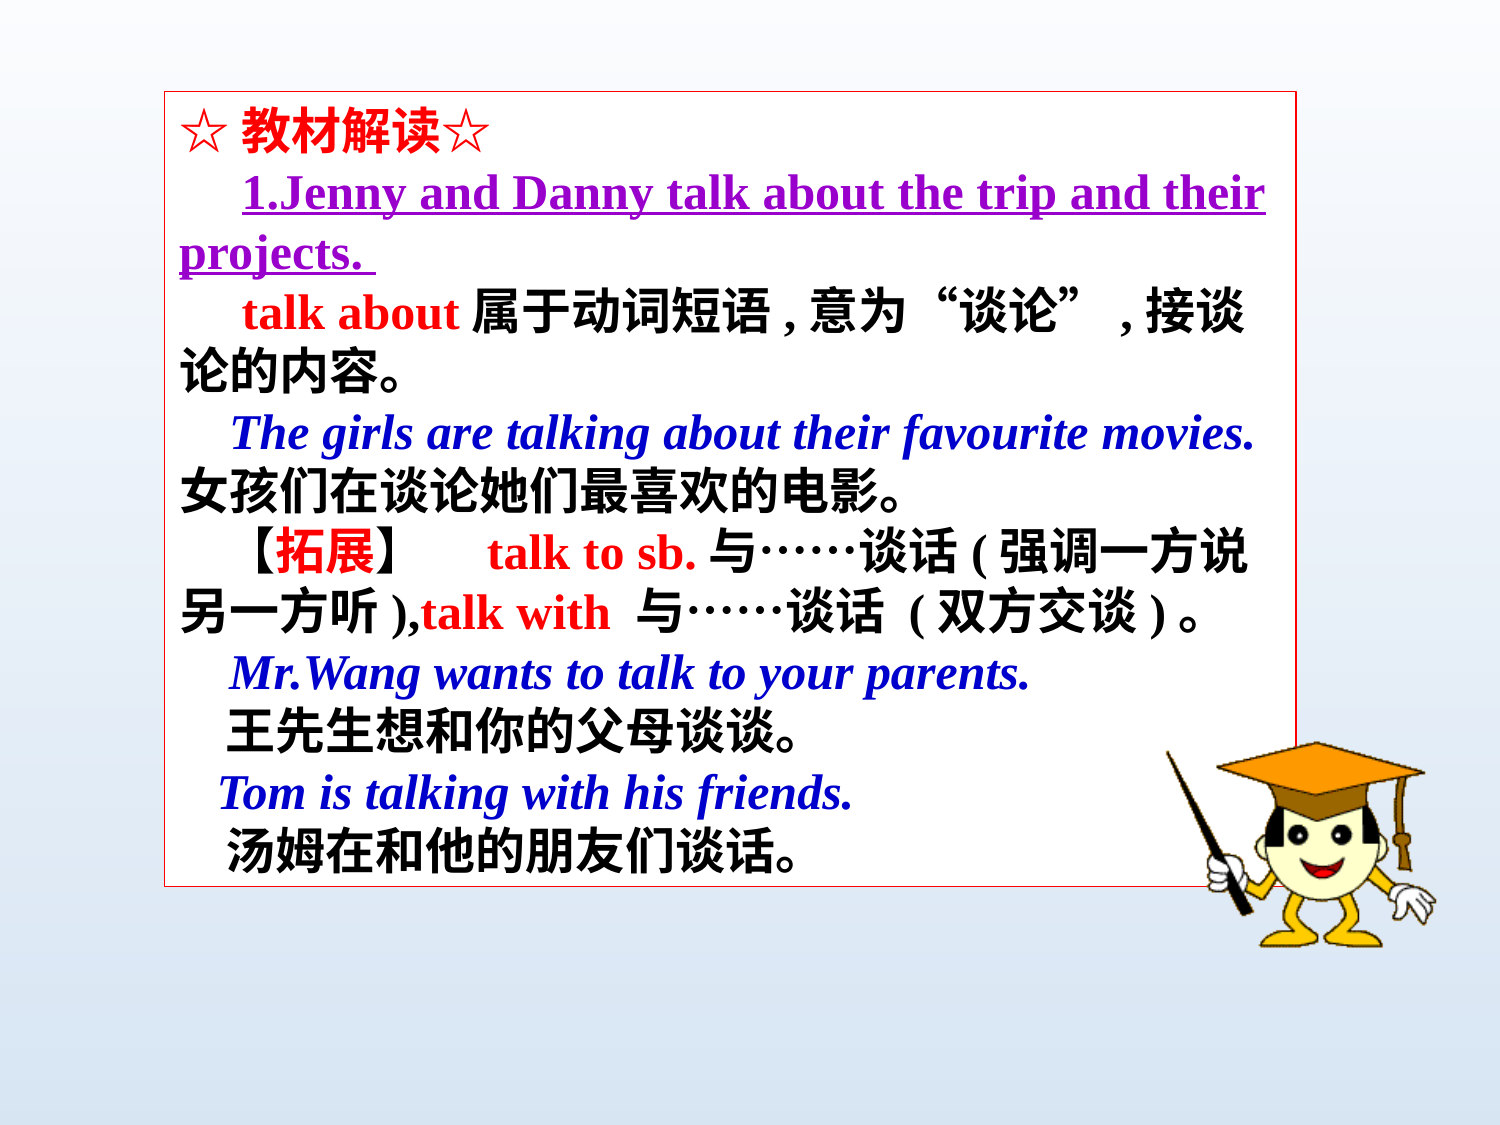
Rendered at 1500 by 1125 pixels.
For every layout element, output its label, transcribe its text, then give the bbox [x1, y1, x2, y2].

picture [1146, 726, 1460, 962]
text_box ☆教材解读☆ 1.Jenny and Danny talk about the trip and their projects. talk about属于动词短语,意为“谈论”,接谈论的内容。 The girls are talking about their favourite movies. 女孩们在谈论她们最喜欢的电影。 【拓展】 talk to sb.与……谈话(强调一方说另一方听),talk with 与……谈话 (双方交谈)。 Mr.Wang wants to talk to your parents. 王先生想和你的父母谈谈。 Tom is talking with his friends. 汤姆在和他的朋友们谈话。 [164, 91, 1297, 887]
